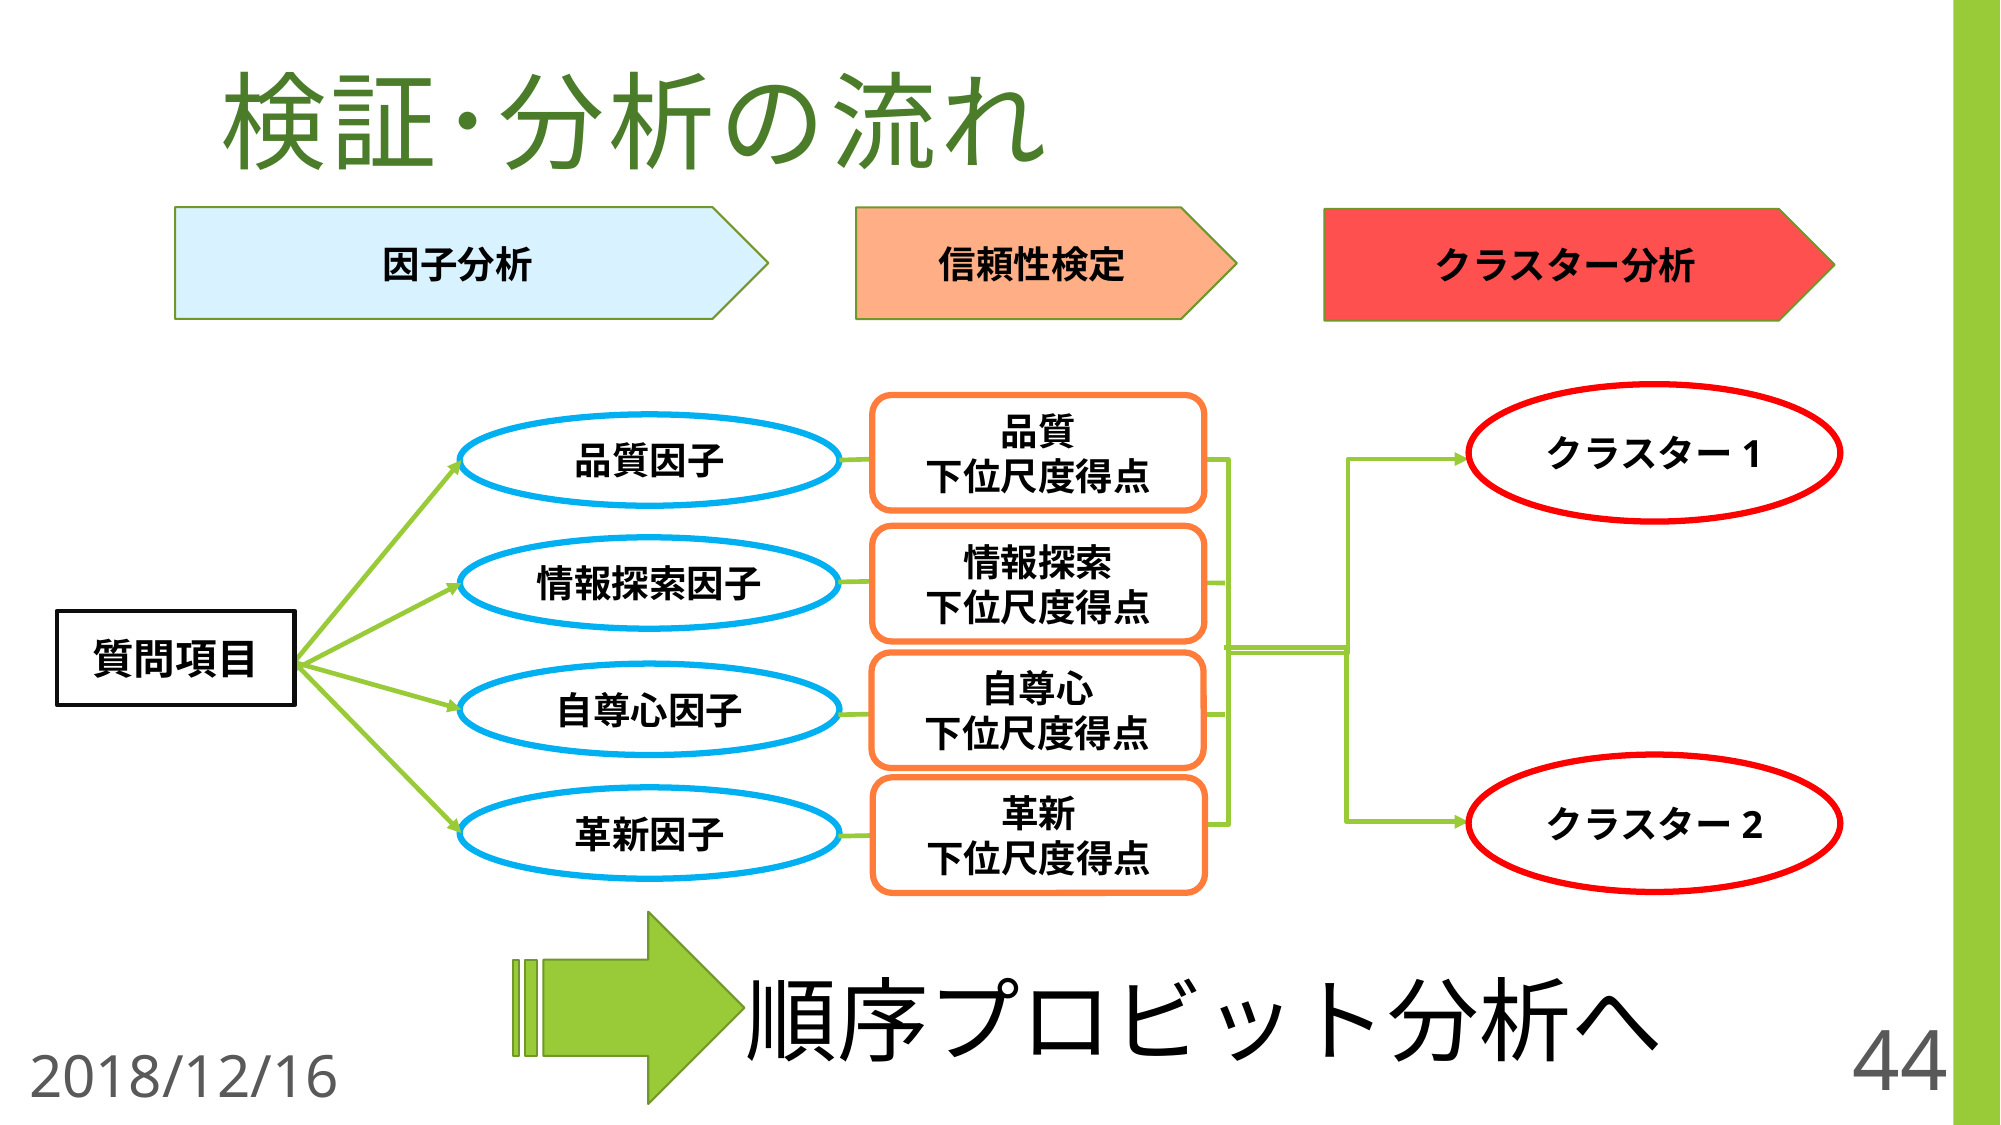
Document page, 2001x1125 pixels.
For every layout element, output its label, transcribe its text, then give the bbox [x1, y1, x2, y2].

text_box クラスター1 [1467, 383, 1842, 523]
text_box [294, 710, 462, 834]
text_box 信頼性検定 [855, 206, 1238, 321]
text_box 情報探索 下位尺度得点 [871, 524, 1204, 643]
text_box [1227, 459, 1469, 647]
text_box 自尊心因子 [462, 662, 841, 757]
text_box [294, 460, 462, 582]
text_box クラスター2 [1467, 753, 1842, 894]
text_box 品質 下位尺度得点 [871, 393, 1206, 512]
text_box [512, 959, 520, 1057]
text_box 品質因子 [458, 413, 841, 507]
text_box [1204, 459, 1227, 654]
text_box 自尊心 下位尺度得点 [870, 651, 1204, 770]
text_box 質問項目 [56, 610, 294, 706]
text_box 情報探索因子 [462, 536, 840, 630]
text_box [524, 959, 538, 1057]
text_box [1204, 654, 1229, 825]
text_box 革新因子 [458, 786, 841, 880]
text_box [294, 670, 462, 710]
text_box 順序プロビット分析へ [730, 955, 1682, 1081]
text_box [542, 910, 746, 1105]
title 検証･分析の流れ [205, 62, 1875, 184]
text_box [294, 582, 462, 670]
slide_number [14, 1045, 397, 1103]
slide_number 44 [1500, 1035, 1963, 1093]
text_box 革新 下位尺度得点 [871, 776, 1207, 894]
text_box クラスター分析 [1323, 207, 1836, 322]
text_box 因子分析 [174, 206, 770, 320]
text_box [1224, 647, 1469, 822]
